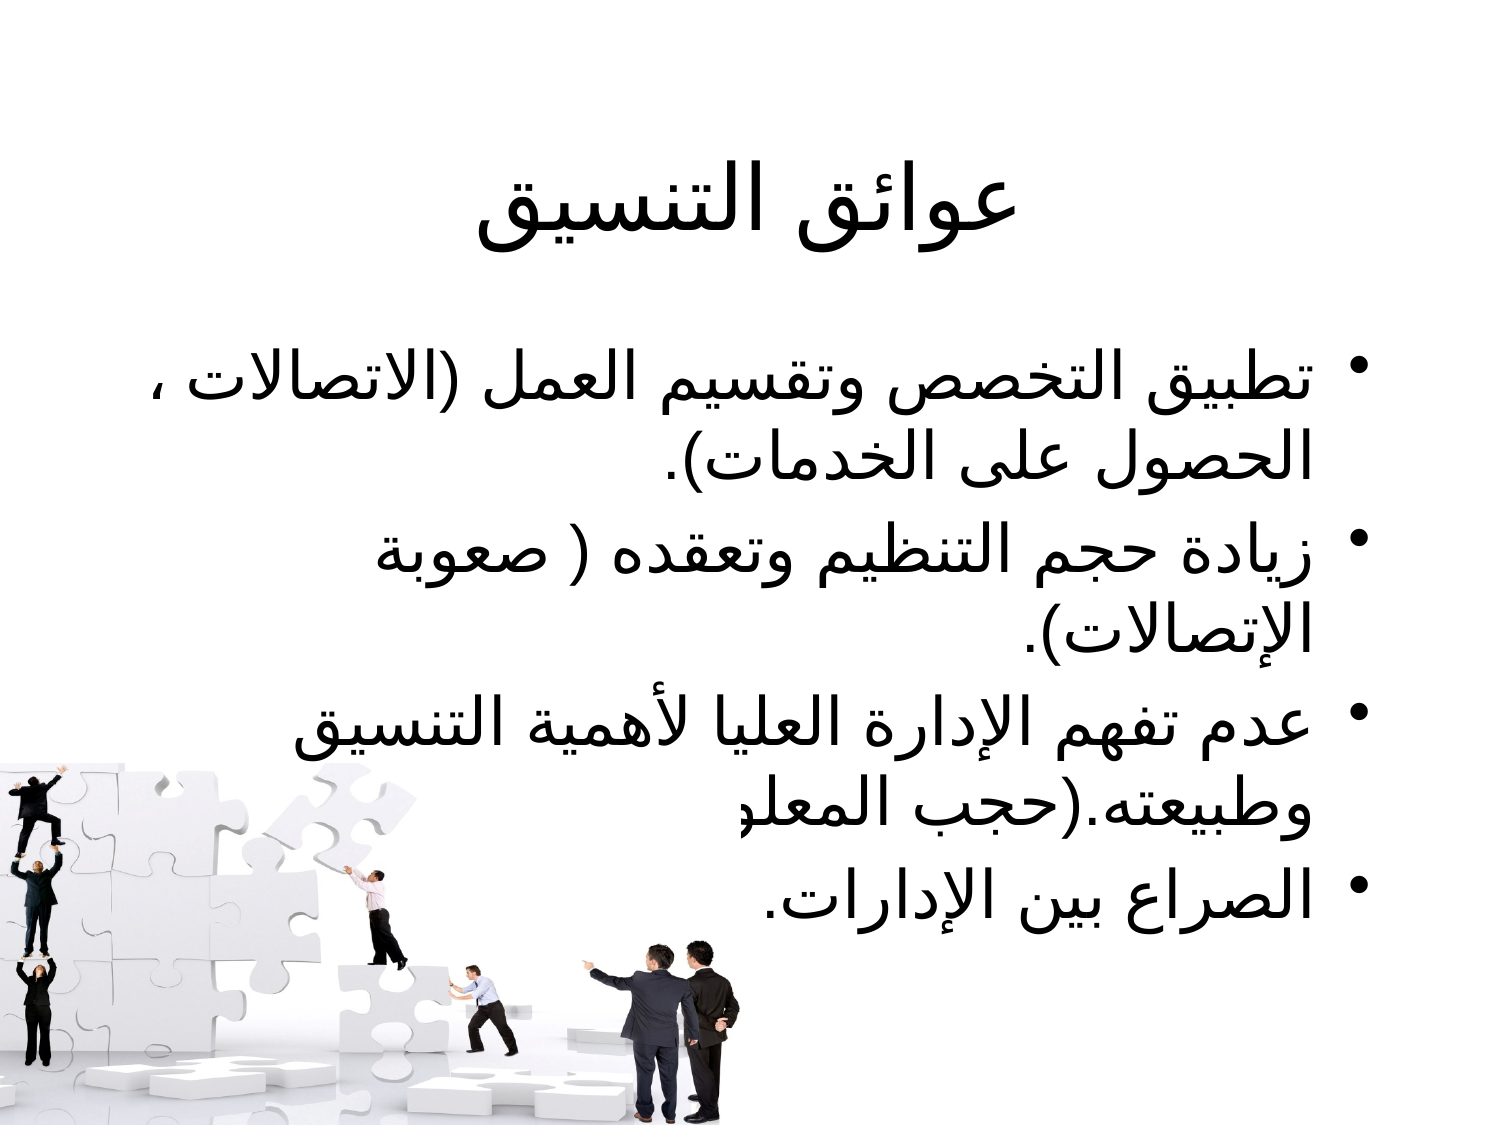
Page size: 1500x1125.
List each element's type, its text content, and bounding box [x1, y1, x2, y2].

list تطبيق التخصص وتقسيم العمل (الاتصالات ، الحصول على الخدمات). زيادة حجم التنظيم وتعقده ( صعوبة الإتصالات). عدم تفهم الإدارة العليا لأهمية التنسيق وطبيعته.(حجب المعلومات) الصراع بين الإدارات. [112, 324, 1388, 1001]
title عوائق التنسيق [112, 99, 1388, 288]
picture [0, 763, 741, 1125]
